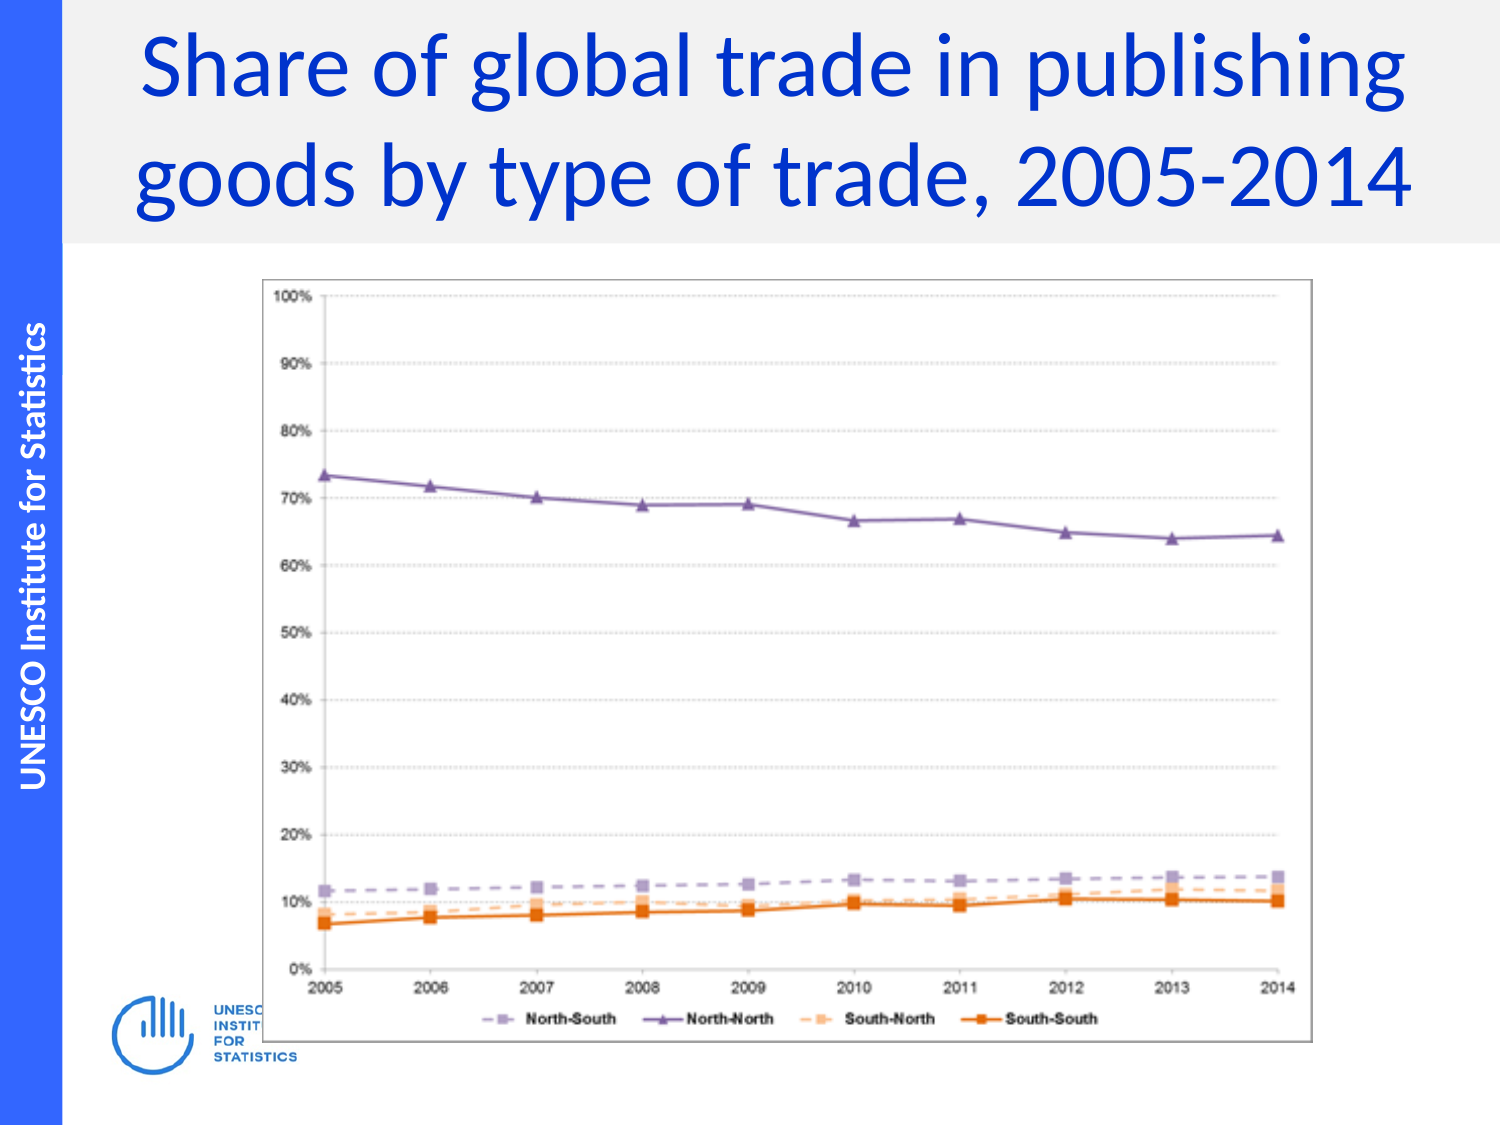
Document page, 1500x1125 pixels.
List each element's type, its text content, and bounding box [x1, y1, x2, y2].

title Share of global trade in publishing goods by type of trade, 2005-2014 [75, 45, 1475, 233]
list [262, 279, 1313, 1044]
picture [70, 964, 338, 1106]
